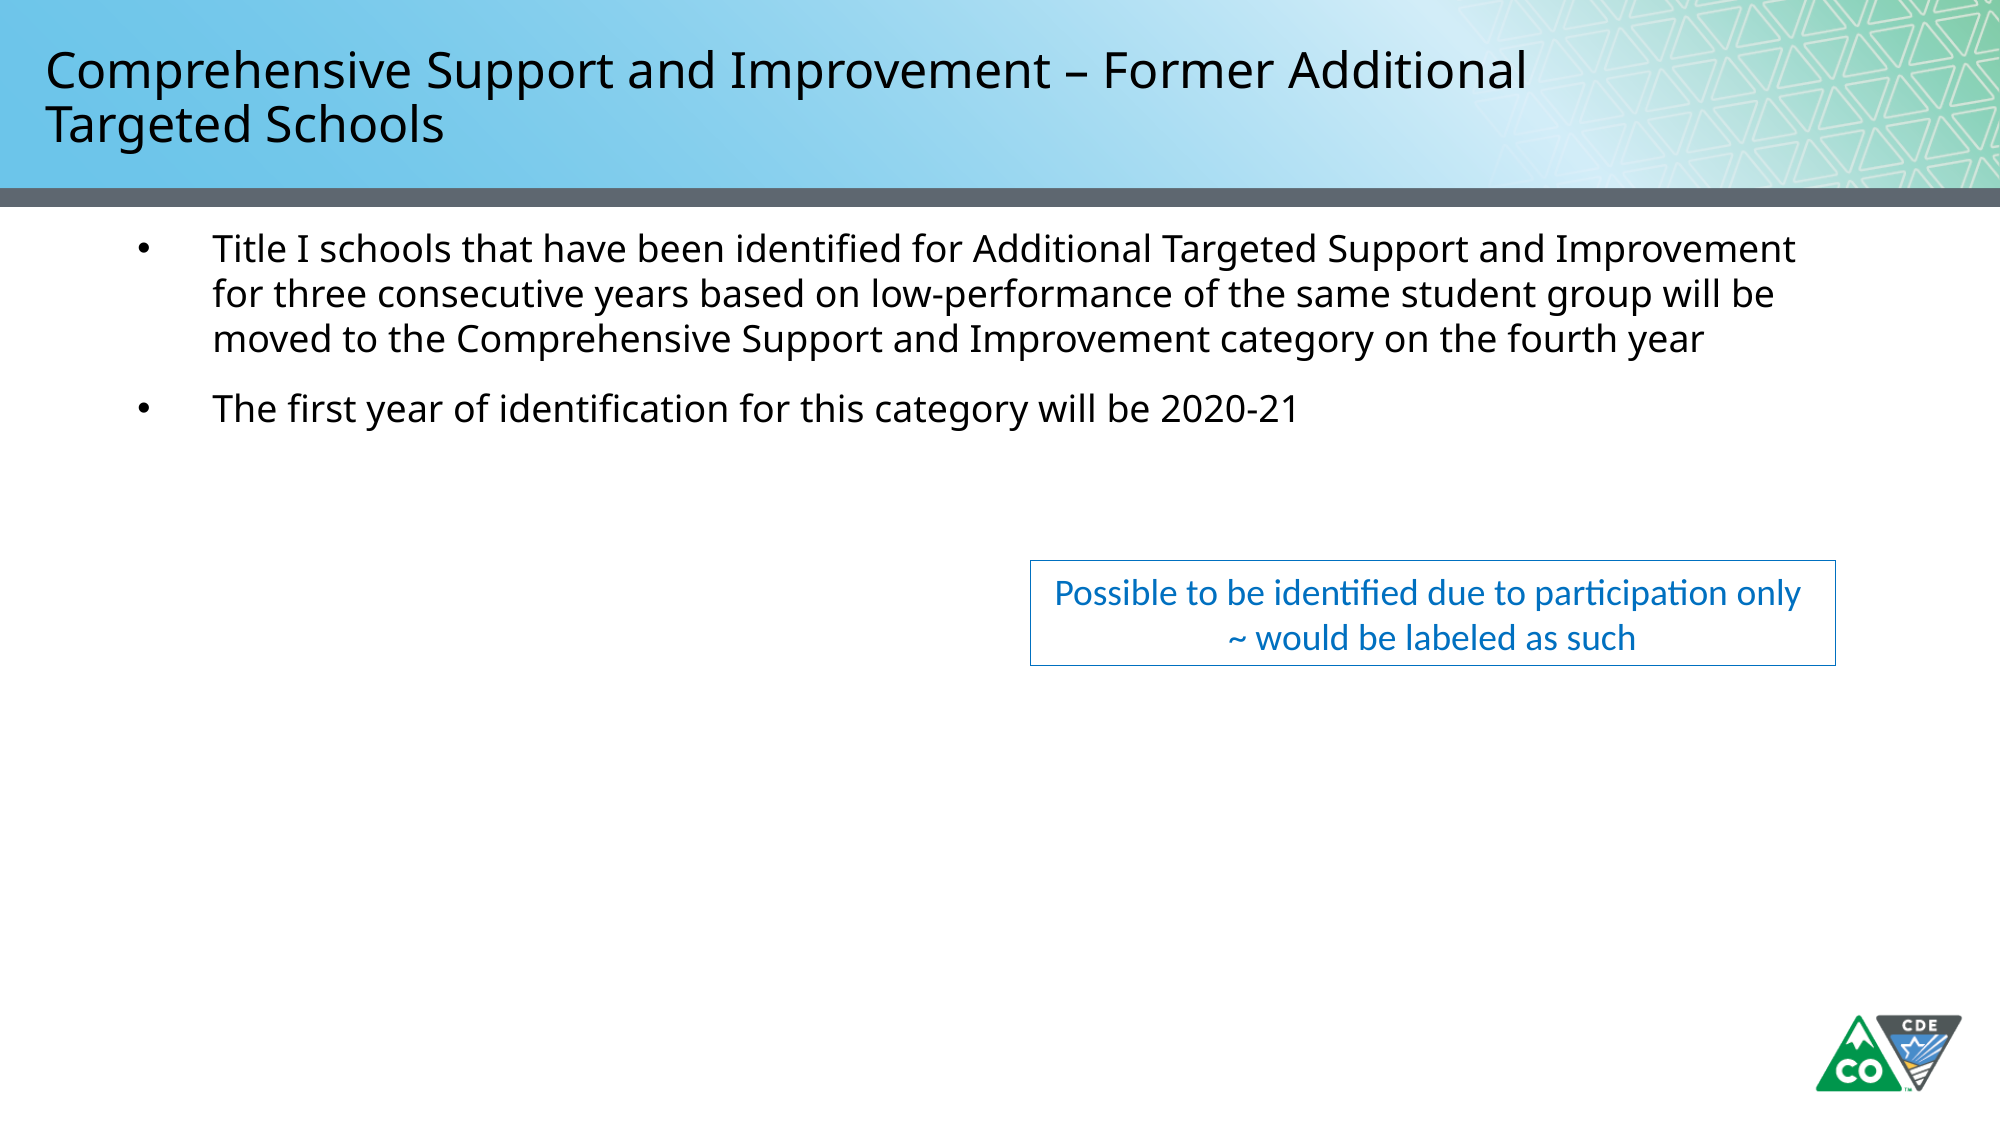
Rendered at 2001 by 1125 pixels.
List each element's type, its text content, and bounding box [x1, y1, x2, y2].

text_box Possible to be identified due to participation only ~ would be labeled as such [1030, 560, 1836, 666]
picture [0, 0, 2000, 207]
title Comprehensive Support and Improvement – Former Additional Targeted Schools [45, 45, 1608, 162]
picture [1803, 1006, 1972, 1099]
list Title I schools that have been identified for Additional Targeted Support and Improvement for three consecutive years based on low-performance of the same student group will be moved to the Comprehensive Support and Improvement category on the fourth year The first year of identification for this category will be 2020-21 [137, 225, 1836, 1003]
